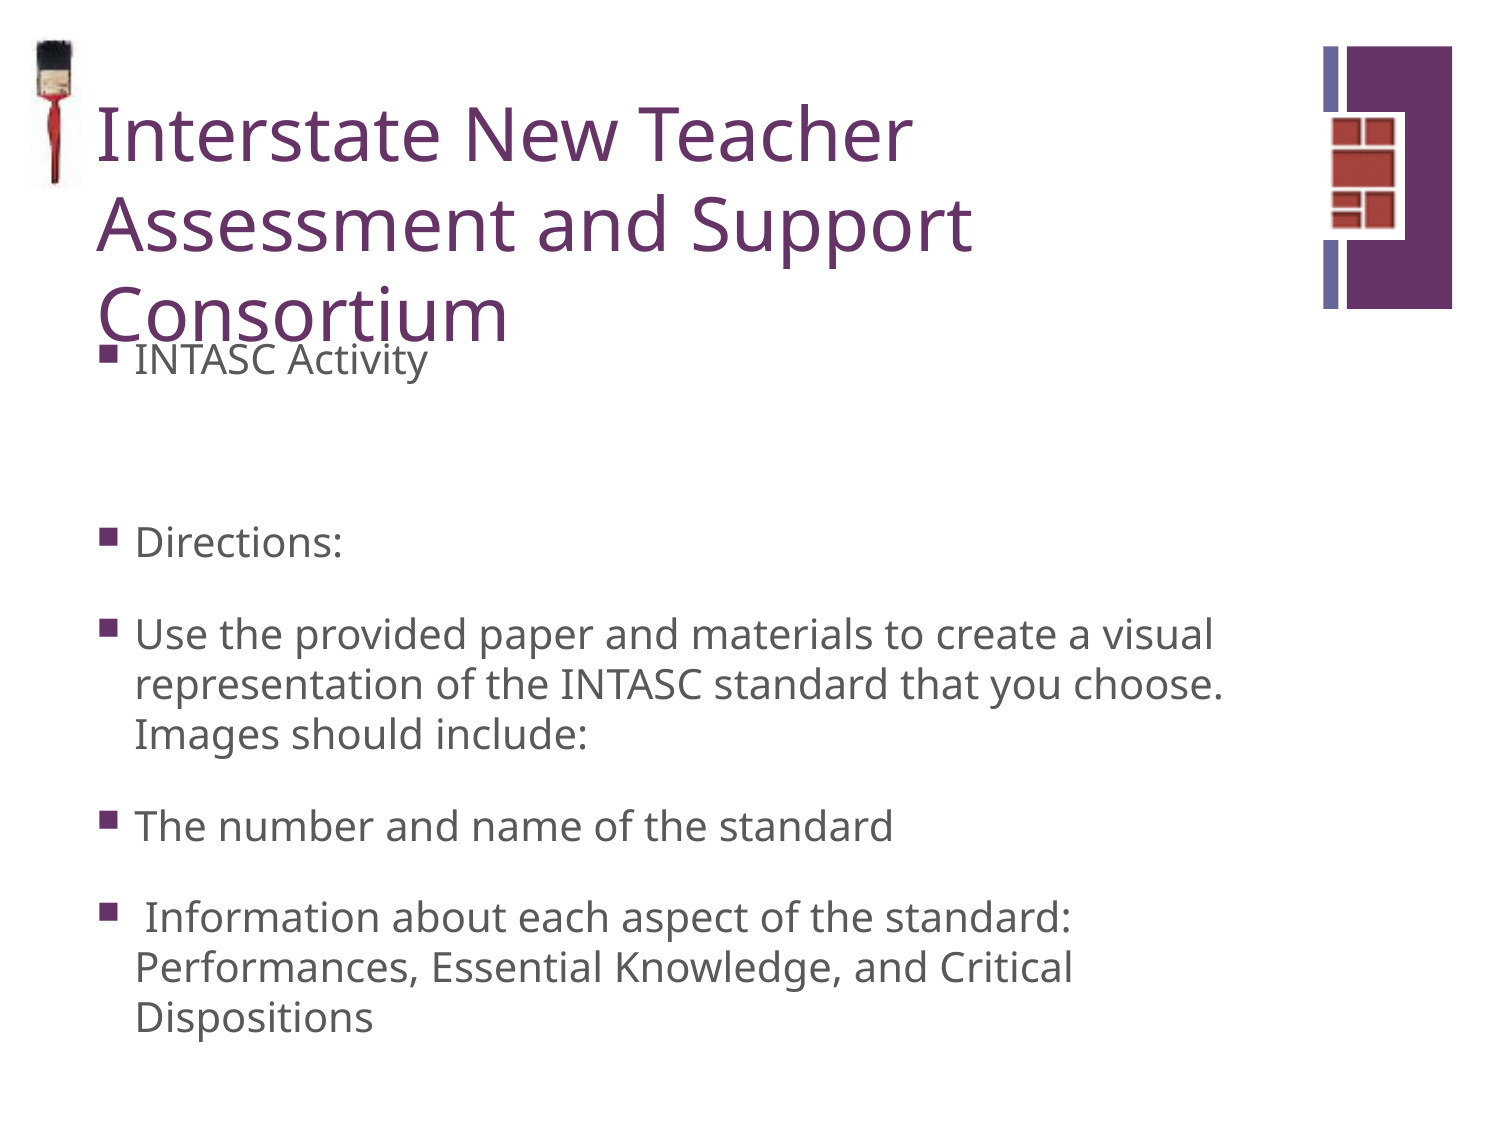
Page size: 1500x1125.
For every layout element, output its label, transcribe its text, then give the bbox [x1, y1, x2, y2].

picture [1320, 111, 1406, 241]
picture [31, 36, 83, 188]
title Interstate New Teacher Assessment and Support Consortium [81, 79, 1363, 263]
list INTASC Activity Directions: Use the provided paper and materials to create a visual representation of the INTASC standard that you choose. Images should include: The number and name of the standard Information about each aspect of the standard: Performances, Essential Knowledge, and Critical Dispositions [81, 324, 1322, 1005]
